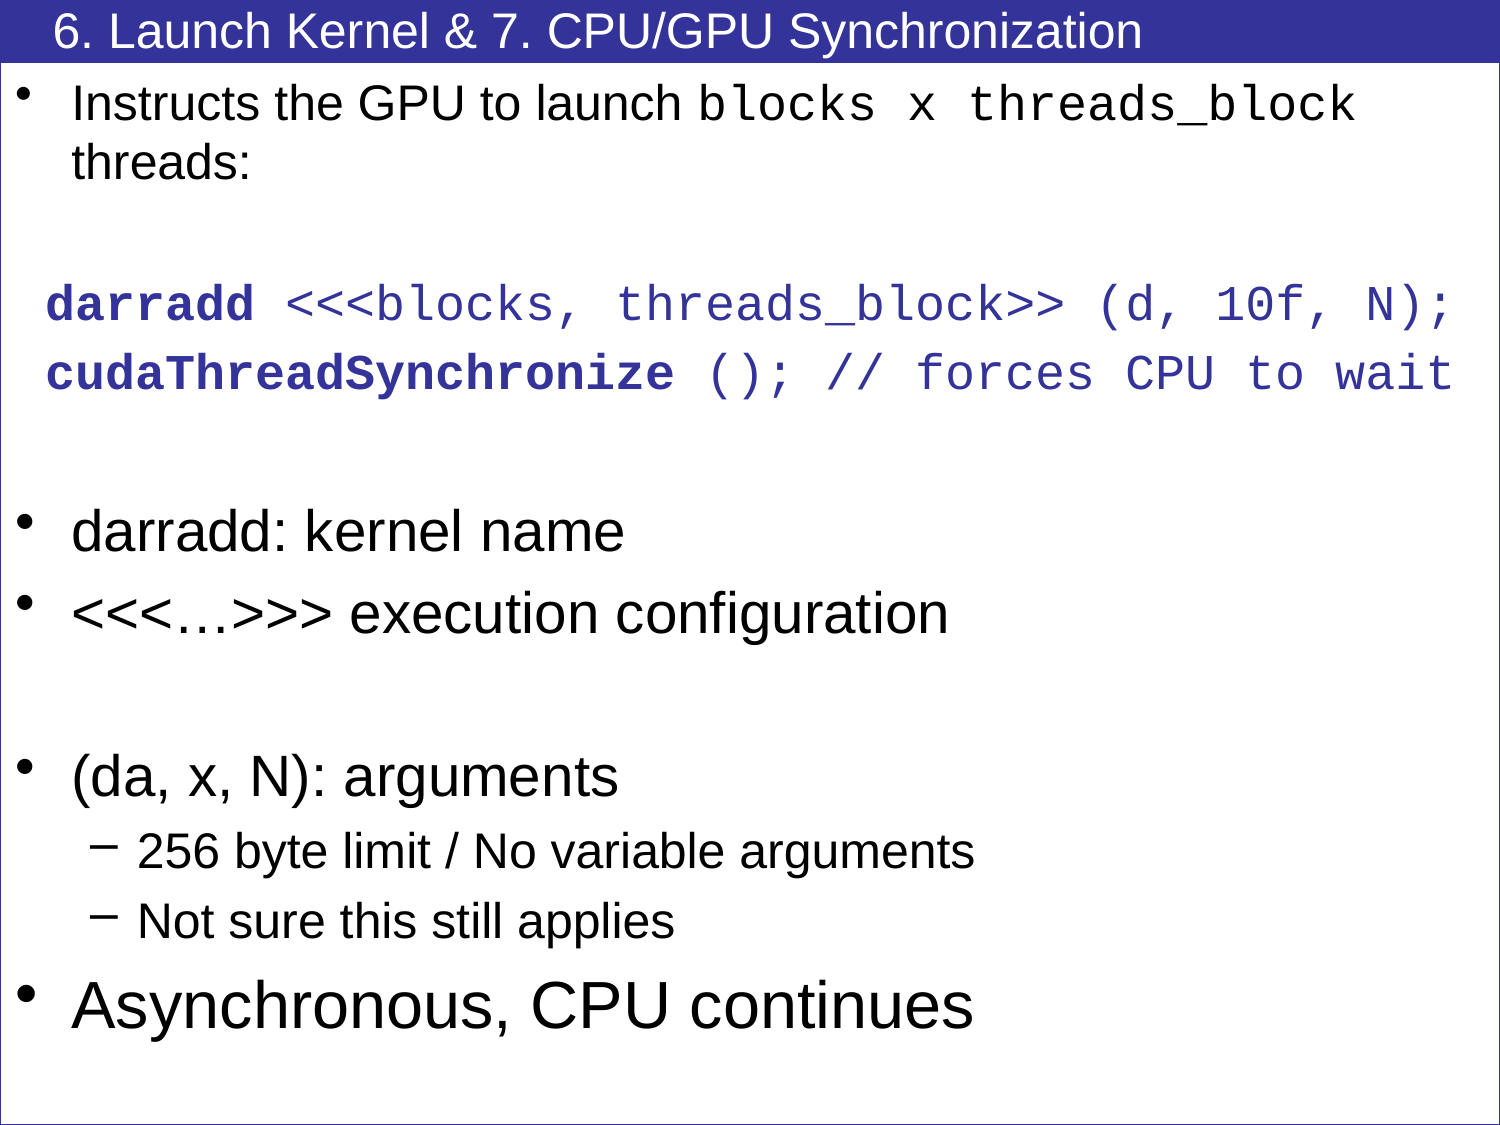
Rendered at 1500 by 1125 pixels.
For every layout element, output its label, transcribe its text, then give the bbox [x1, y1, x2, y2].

title 6. Launch Kernel & 7. CPU/GPU Synchronization [37, 7, 1426, 51]
list Instructs the GPU to launch blocks x threads_block threads: darradd <<<blocks, threads_block>> (d, 10f, N); cudaThreadSynchronize (); // forces CPU to wait darradd: kernel name <<<…>>> execution configuration (da, x, N): arguments 256 byte limit / No variable arguments Not sure this still applies Asynchronous, CPU continues [0, 62, 1500, 1125]
